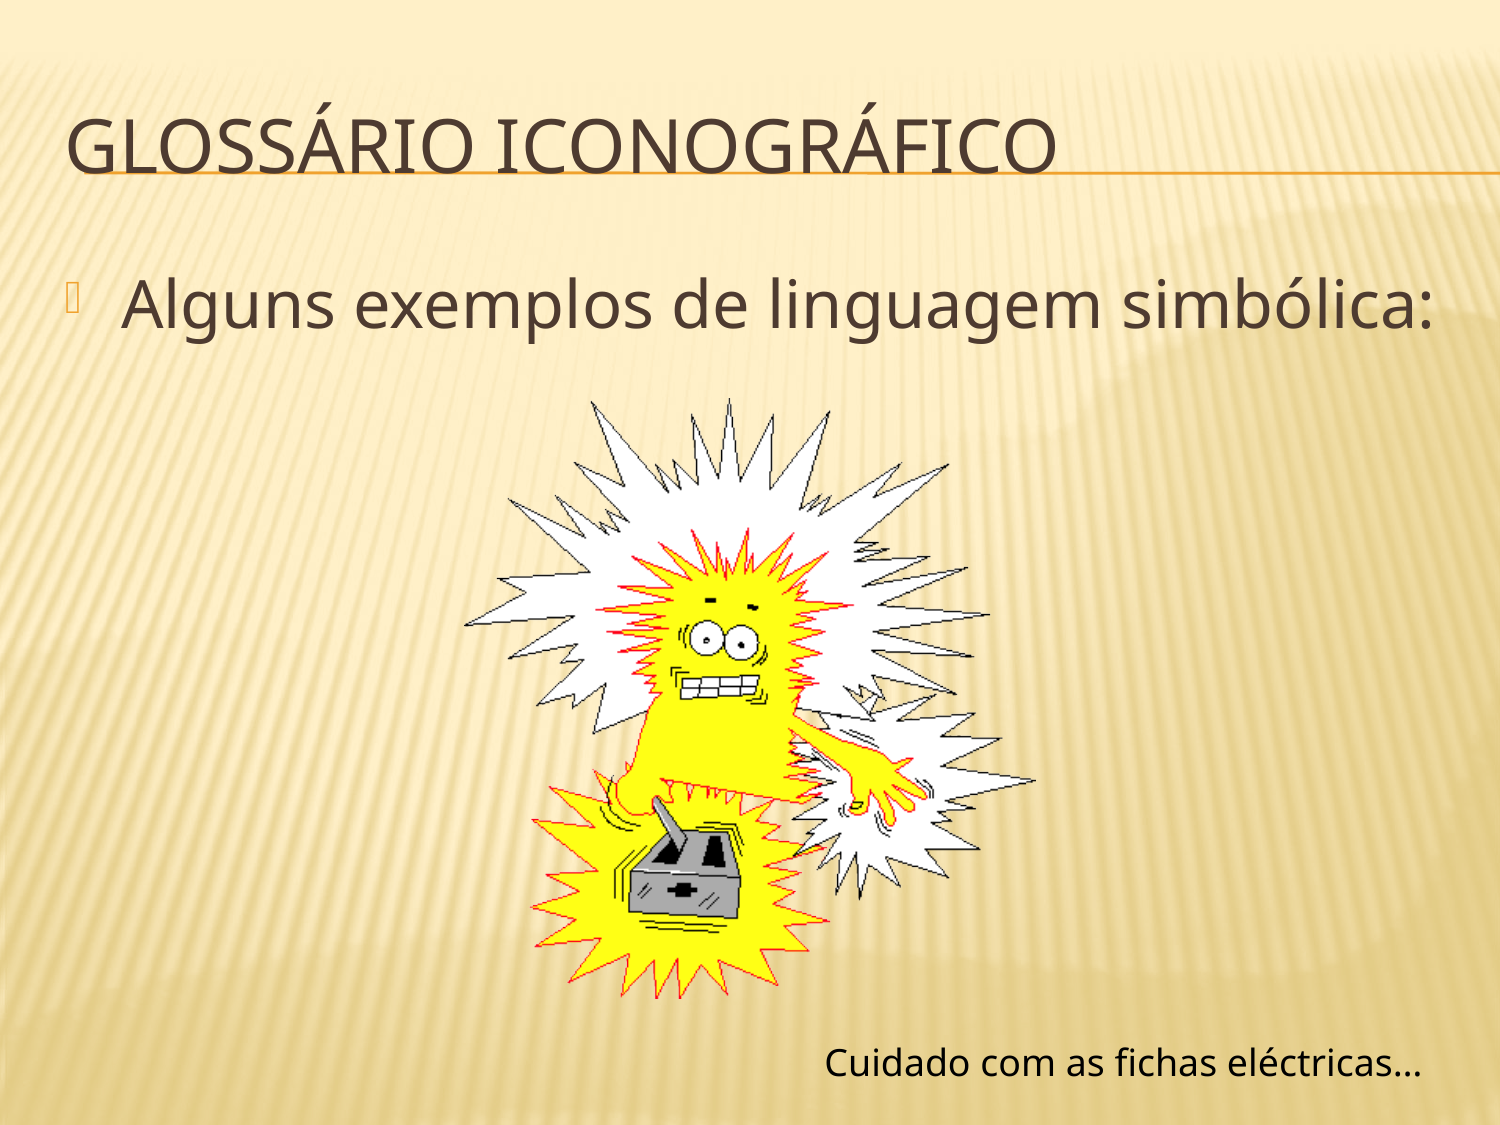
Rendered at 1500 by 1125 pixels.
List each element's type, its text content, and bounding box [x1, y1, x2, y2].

picture [464, 398, 1036, 999]
list Alguns exemplos de linguagem simbólica: [50, 254, 1475, 998]
title Glossário Iconográfico [50, 75, 1475, 213]
text_box Cuidado com as fichas eléctricas… [809, 1031, 1438, 1091]
